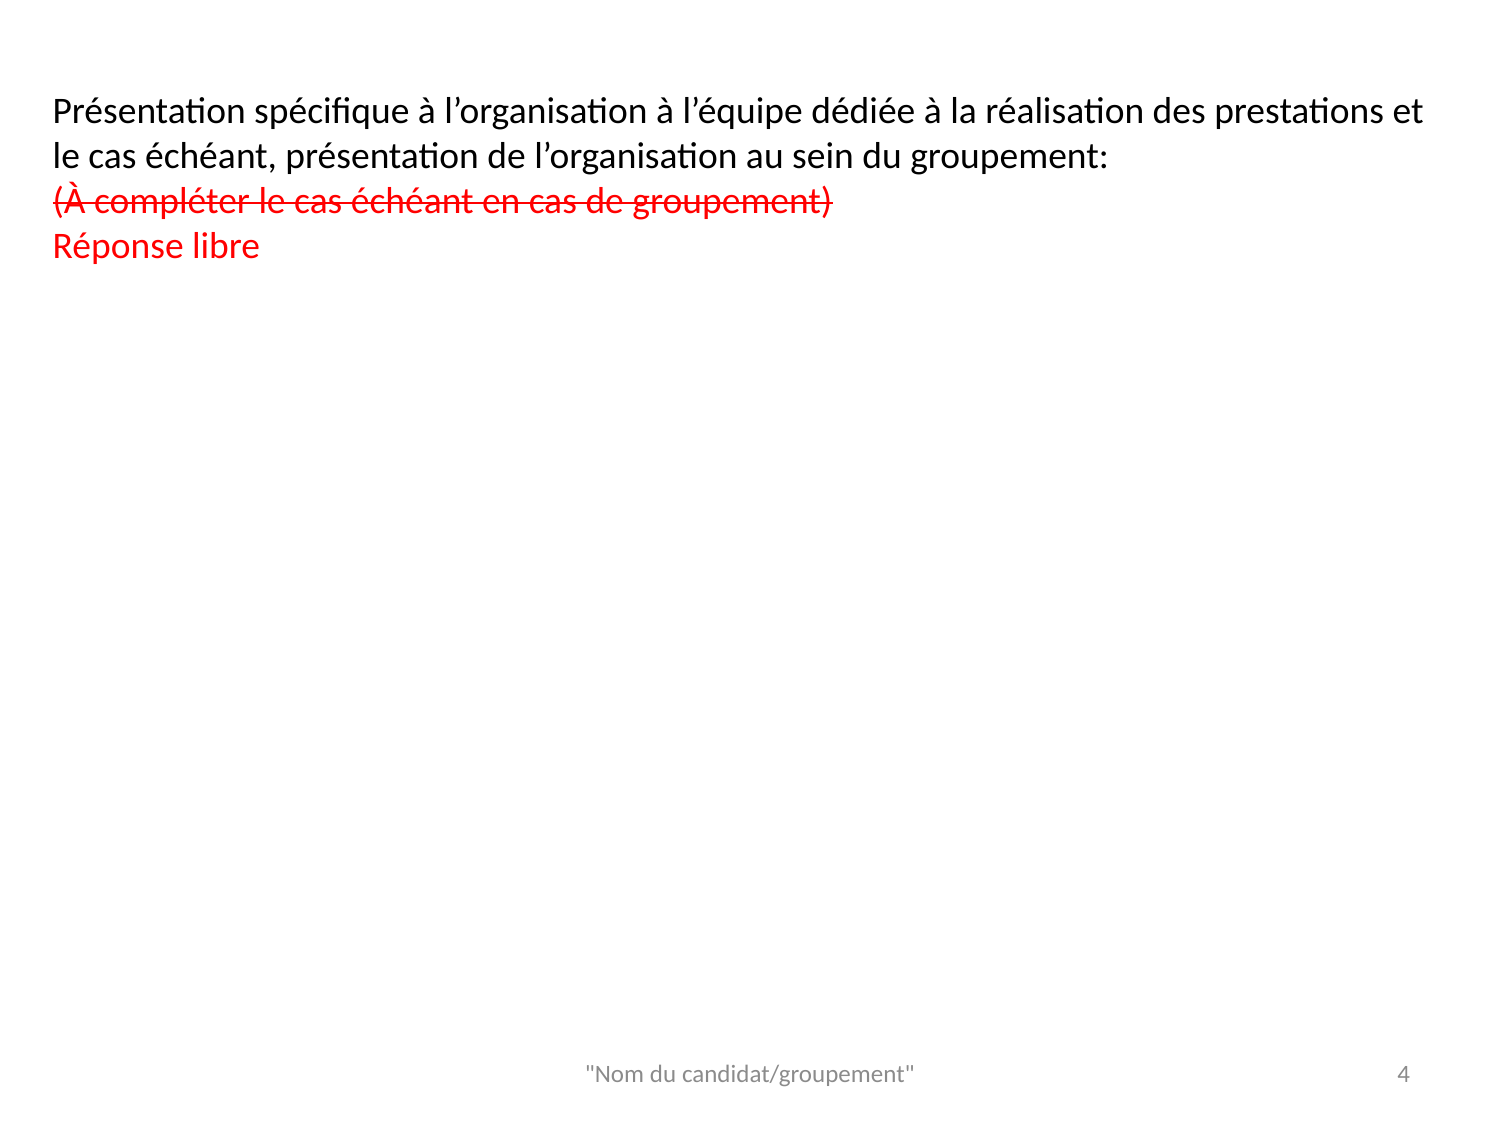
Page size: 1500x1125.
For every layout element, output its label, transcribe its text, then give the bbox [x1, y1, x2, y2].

footer "Nom du candidat/groupement" [512, 1042, 988, 1103]
text_box Présentation spécifique à l’organisation à l’équipe dédiée à la réalisation des prestations et le cas échéant, présentation de l’organisation au sein du groupement: (À compléter le cas échéant en cas de groupement) Réponse libre [37, 78, 1470, 364]
slide_number 4 [1074, 1042, 1425, 1103]
